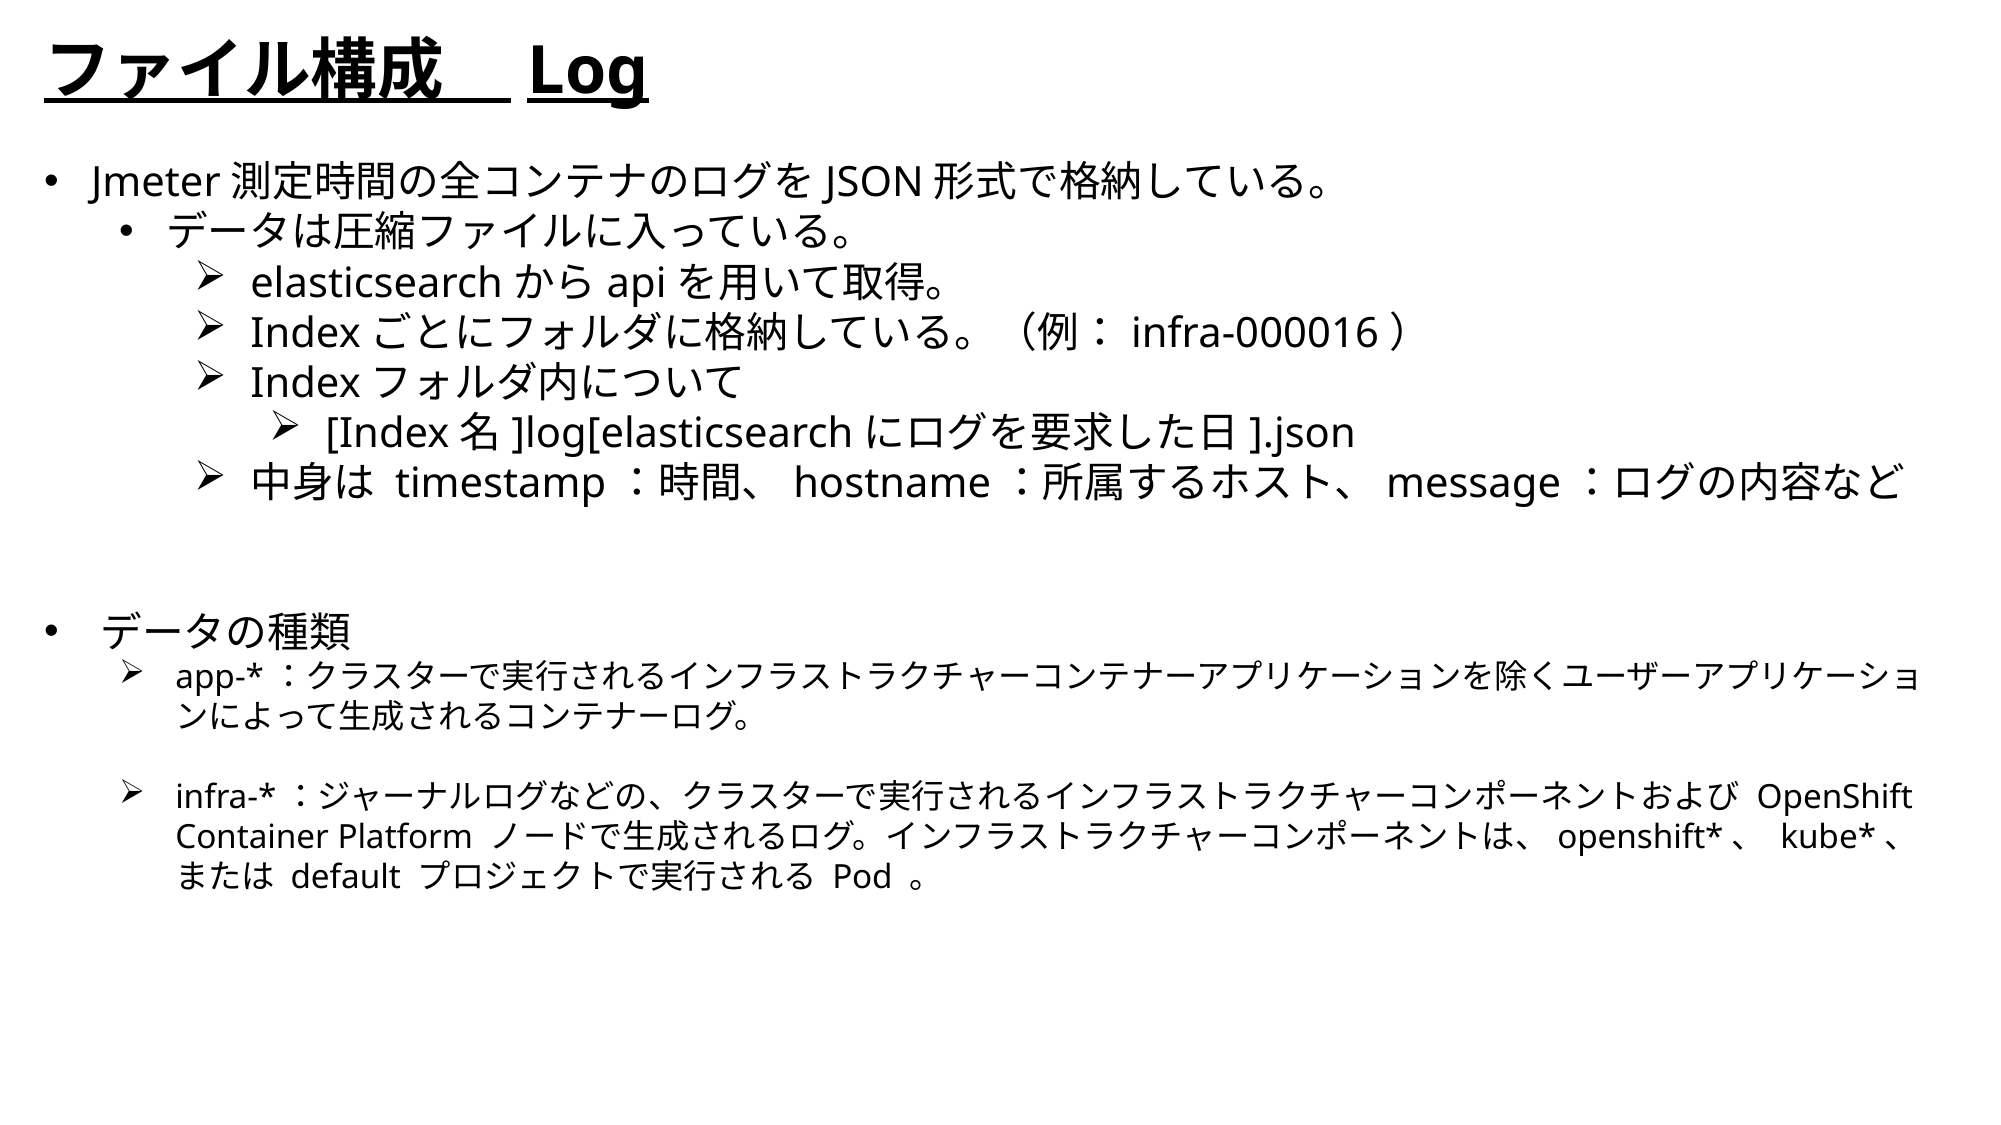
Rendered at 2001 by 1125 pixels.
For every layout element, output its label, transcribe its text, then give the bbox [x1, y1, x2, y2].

text_box Jmeter測定時間の全コンテナのログをJSON形式で格納している。 データは圧縮ファイルに入っている。 elasticsearchからapiを用いて取得。 Indexごとにフォルダに格納している。（例：infra-000016） Indexフォルダ内について [Index名]log[elasticsearchにログを要求した日].json 中身は timestamp：時間、hostname：所属するホスト、message：ログの内容など データの種類 app-*：クラスターで実行されるインフラストラクチャーコンテナーアプリケーションを除くユーザーアプリケーションによって生成されるコンテナーログ。 infra-*：ジャーナルログなどの、クラスターで実行されるインフラストラクチャーコンポーネントおよび OpenShift Container Platform ノードで生成されるログ。インフラストラクチャーコンポーネントは、openshift*、 kube*、または default プロジェクトで実行される Pod 。 [29, 147, 1959, 953]
text_box ファイル構成 Log [29, 28, 779, 147]
